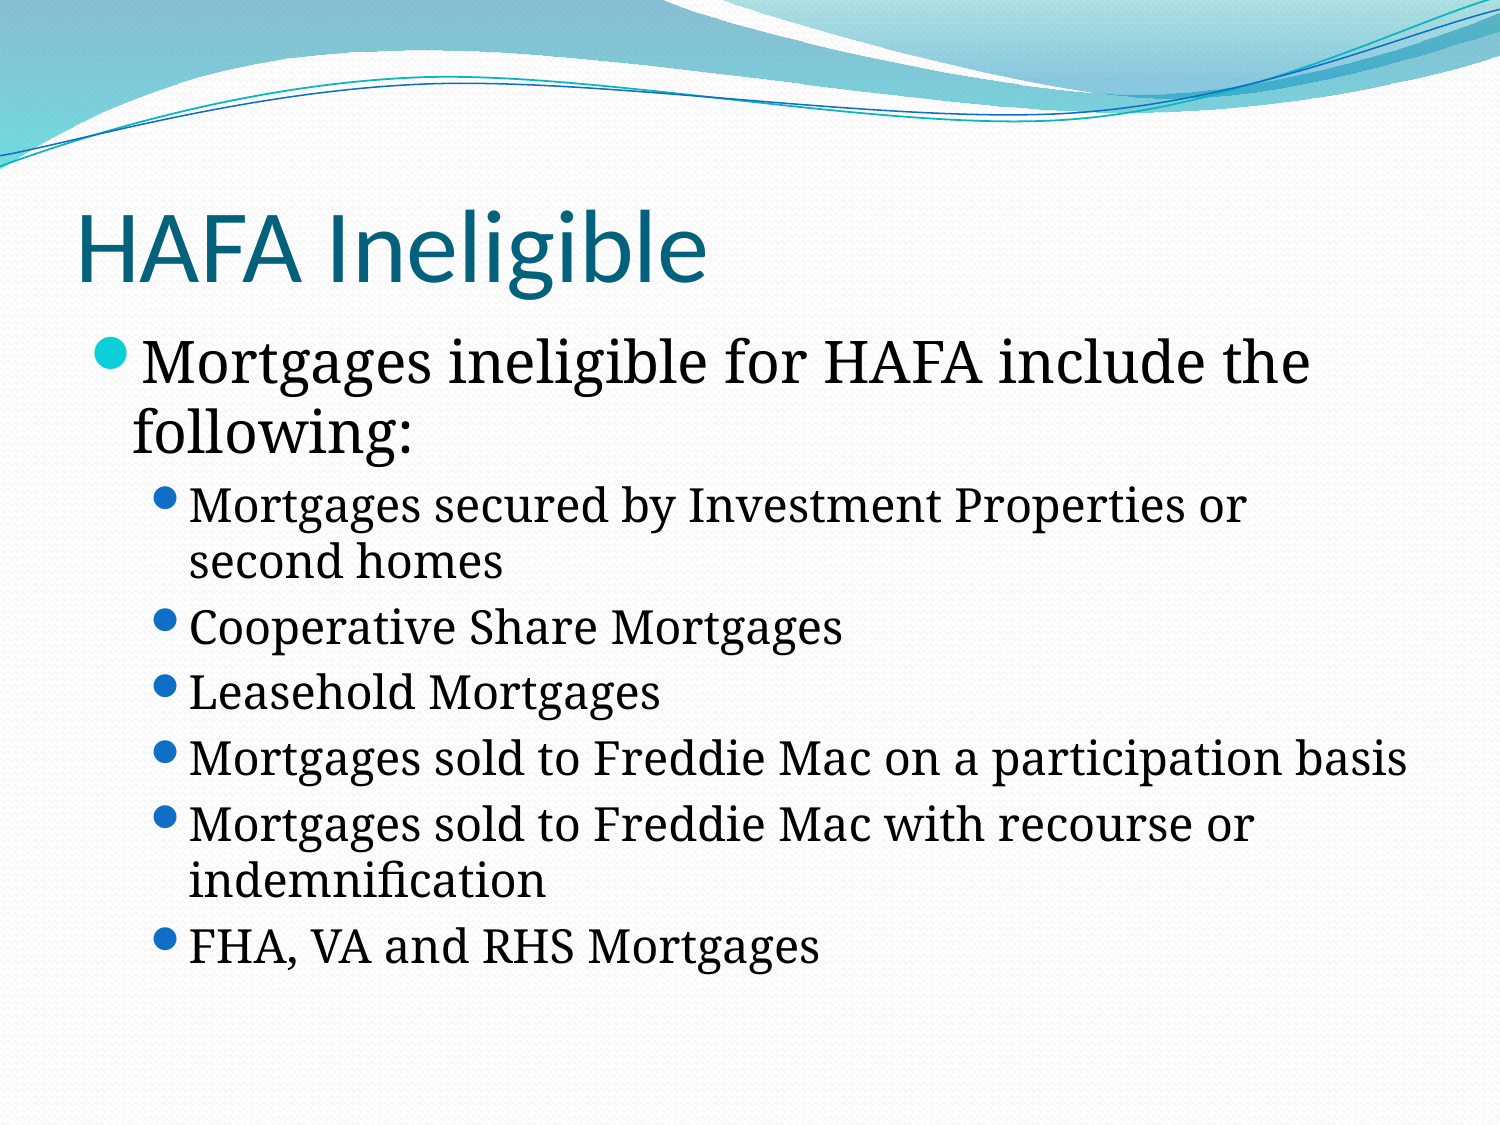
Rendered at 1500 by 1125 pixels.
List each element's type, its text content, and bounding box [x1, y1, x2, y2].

title HAFA Ineligible [75, 115, 1425, 303]
list Mortgages ineligible for HAFA include the following: Mortgages secured by Investment Properties or second homes Cooperative Share Mortgages Leasehold Mortgages Mortgages sold to Freddie Mac on a participation basis Mortgages sold to Freddie Mac with recourse or indemnification FHA, VA and RHS Mortgages [75, 317, 1425, 1038]
